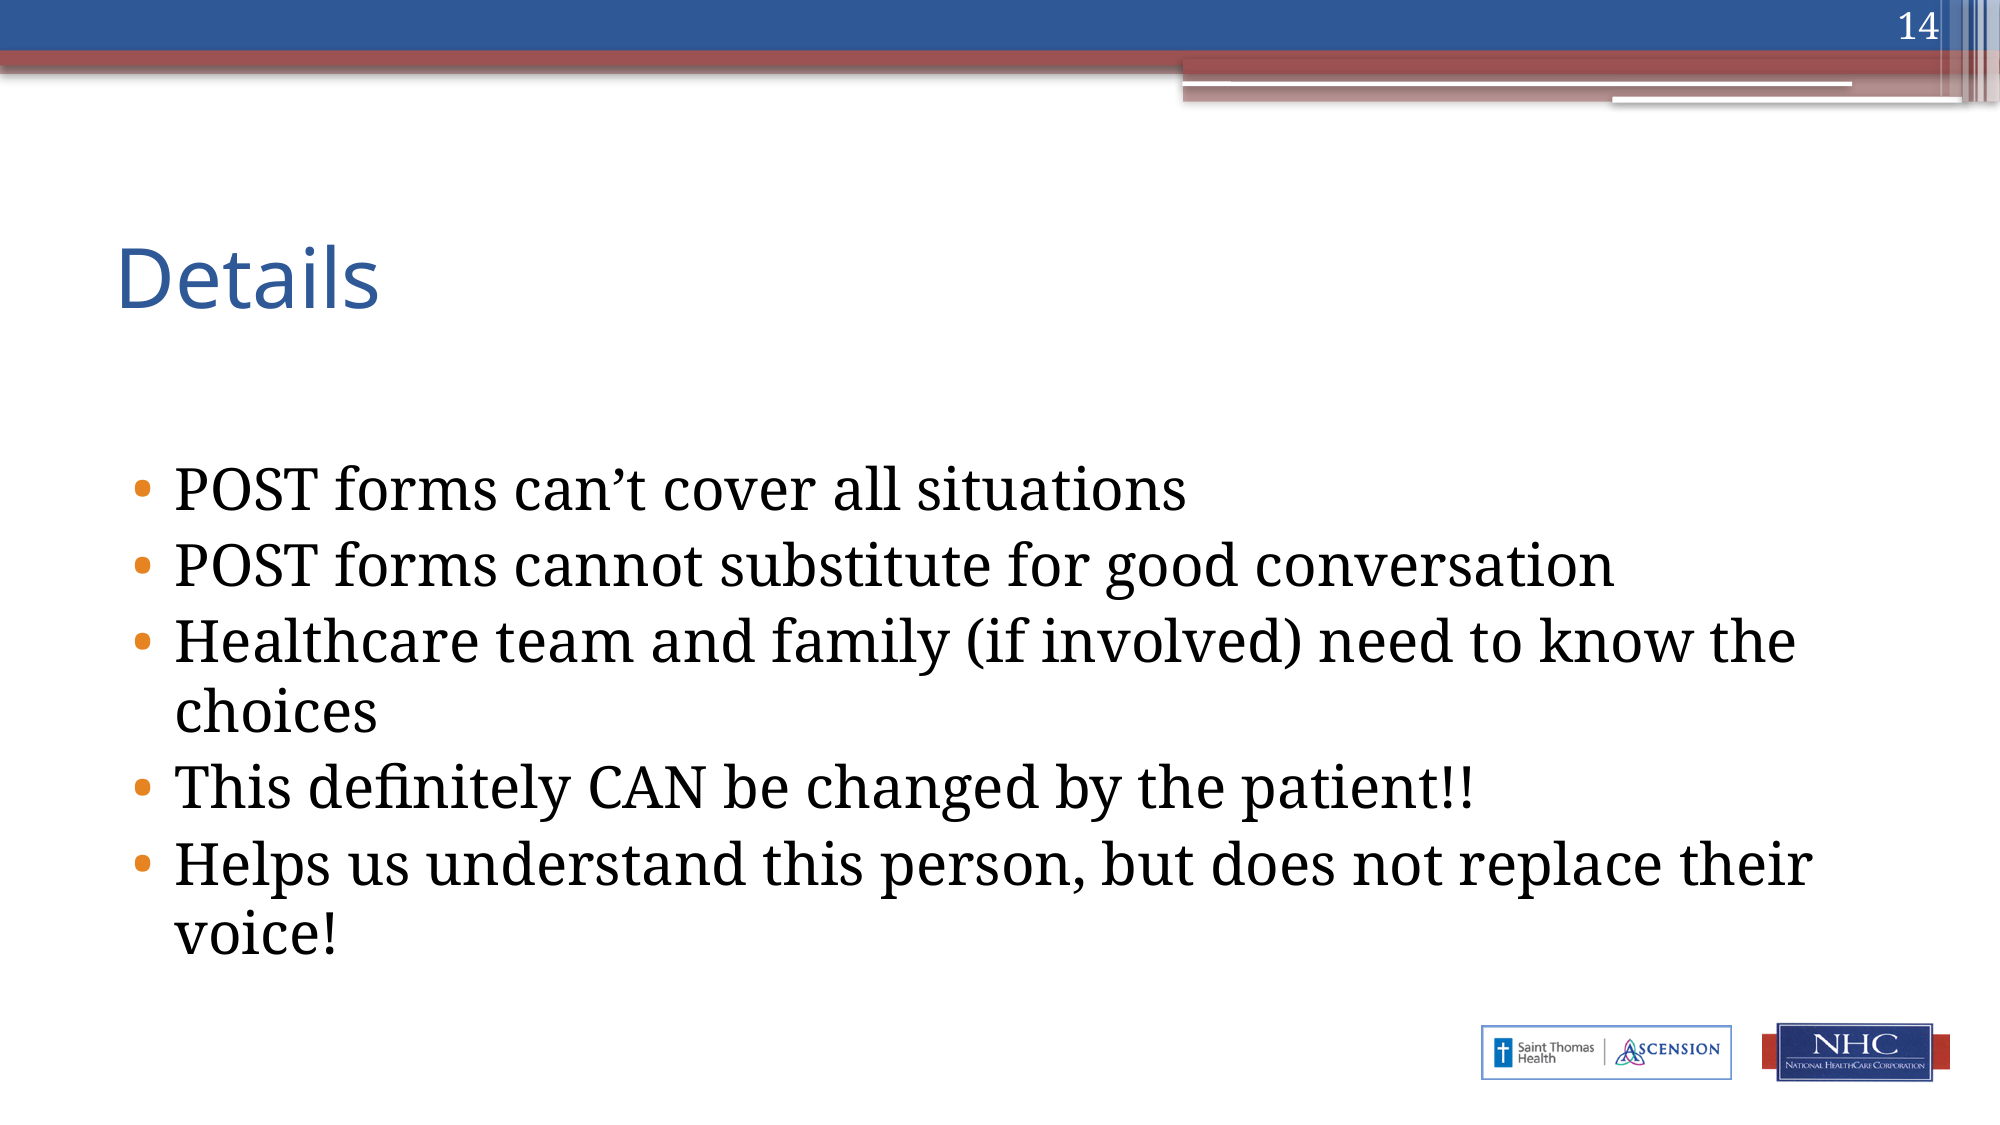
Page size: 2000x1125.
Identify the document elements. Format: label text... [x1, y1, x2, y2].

picture [1761, 1012, 1950, 1089]
picture [1481, 1025, 1732, 1081]
title Details [99, 187, 1900, 363]
list POST forms can’t cover all situations POST forms cannot substitute for good conversation Healthcare team and family (if involved) need to know the choices This definitely CAN be changed by the patient!! Helps us understand this person, but does not replace their voice! [99, 368, 1900, 1079]
slide_number 14 [1787, 0, 1955, 61]
